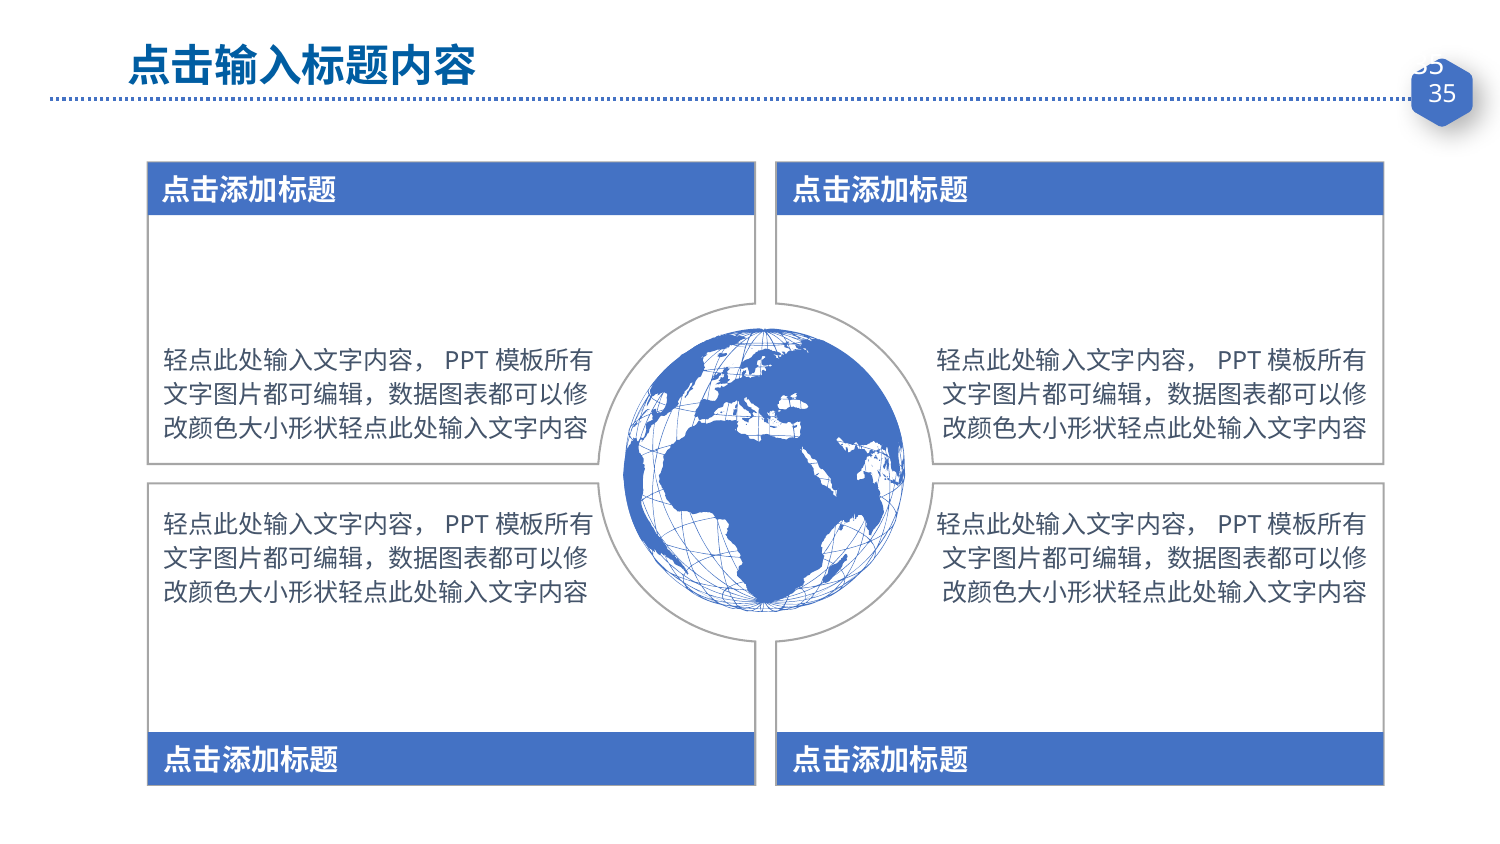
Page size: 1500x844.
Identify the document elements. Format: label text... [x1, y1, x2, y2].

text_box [623, 327, 906, 613]
text_box 轻点此处输入文字内容，PPT模板所有 文字图片都可编辑，数据图表都可以修 改颜色大小形状轻点此处输入文字内容 [776, 162, 1384, 464]
text_box 点击输入标题内容 [99, 32, 505, 97]
text_box 点击添加标题 [147, 732, 755, 785]
text_box 点击添加标题 [777, 162, 1384, 216]
text_box 点击添加标题 [147, 162, 755, 216]
text_box 点击添加标题 [777, 732, 1384, 785]
text_box 轻点此处输入文字内容，PPT模板所有 文字图片都可编辑，数据图表都可以修 改颜色大小形状轻点此处输入文字内容 [776, 483, 1384, 785]
text_box 轻点此处输入文字内容，PPT模板所有 文字图片都可编辑，数据图表都可以修 改颜色大小形状轻点此处输入文字内容 [147, 162, 756, 464]
slide_number 35 [1394, 38, 1463, 97]
text_box 轻点此处输入文字内容，PPT模板所有 文字图片都可编辑，数据图表都可以修 改颜色大小形状轻点此处输入文字内容 [147, 483, 756, 785]
